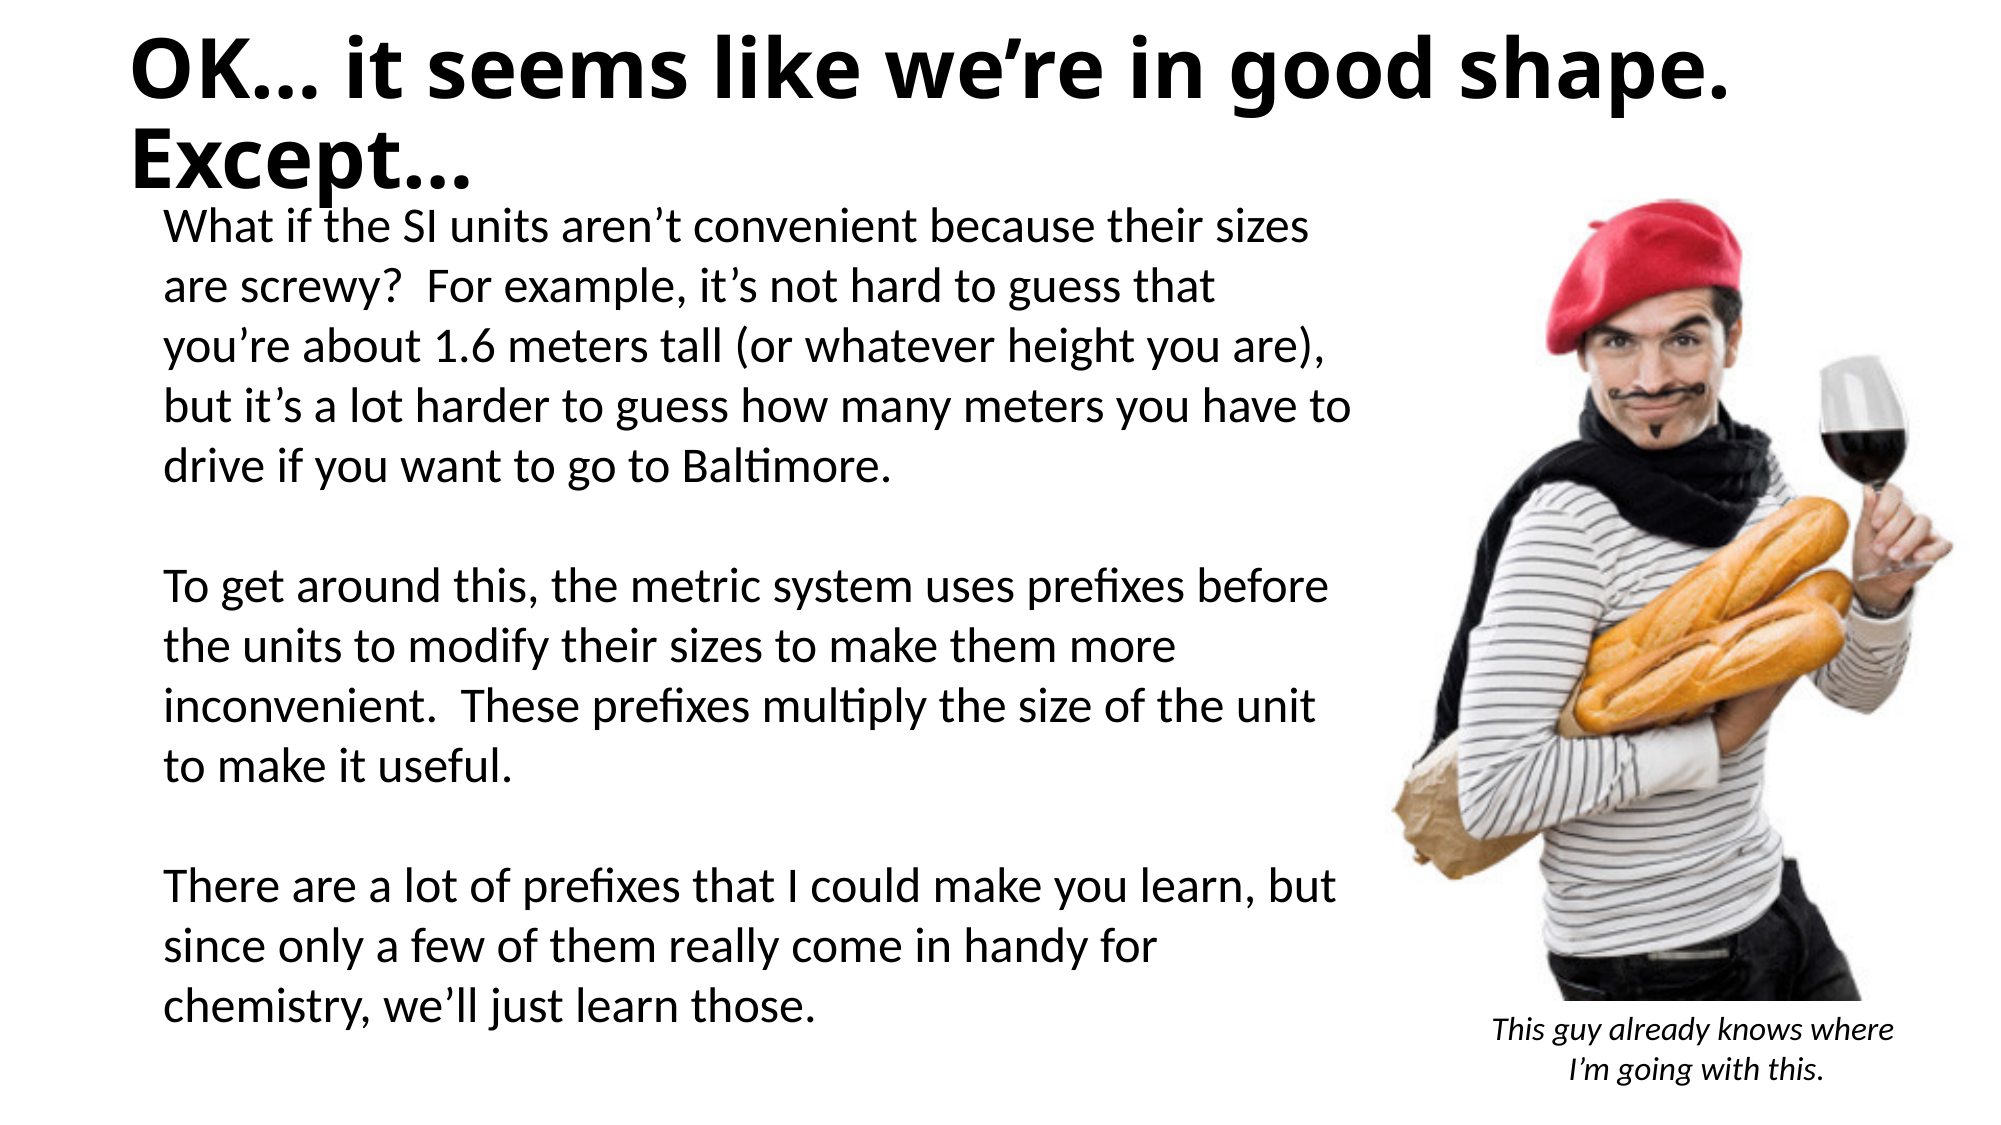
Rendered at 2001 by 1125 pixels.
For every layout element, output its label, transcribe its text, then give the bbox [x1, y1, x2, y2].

title OK… it seems like we’re in good shape. Except… [114, 8, 1839, 226]
picture [1369, 166, 1991, 1001]
text_box What if the SI units aren’t convenient because their sizes are screwy? For example, it’s not hard to guess that you’re about 1.6 meters tall (or whatever height you are), but it’s a lot harder to guess how many meters you have to drive if you want to go to Baltimore. To get around this, the metric system uses prefixes before the units to modify their sizes to make them more inconvenient. These prefixes multiply the size of the unit to make it useful. There are a lot of prefixes that I could make you learn, but since only a few of them really come in handy for chemistry, we’ll just learn those. [148, 185, 1370, 1041]
text_box This guy already knows where I’m going with this. [1403, 1001, 1991, 1095]
